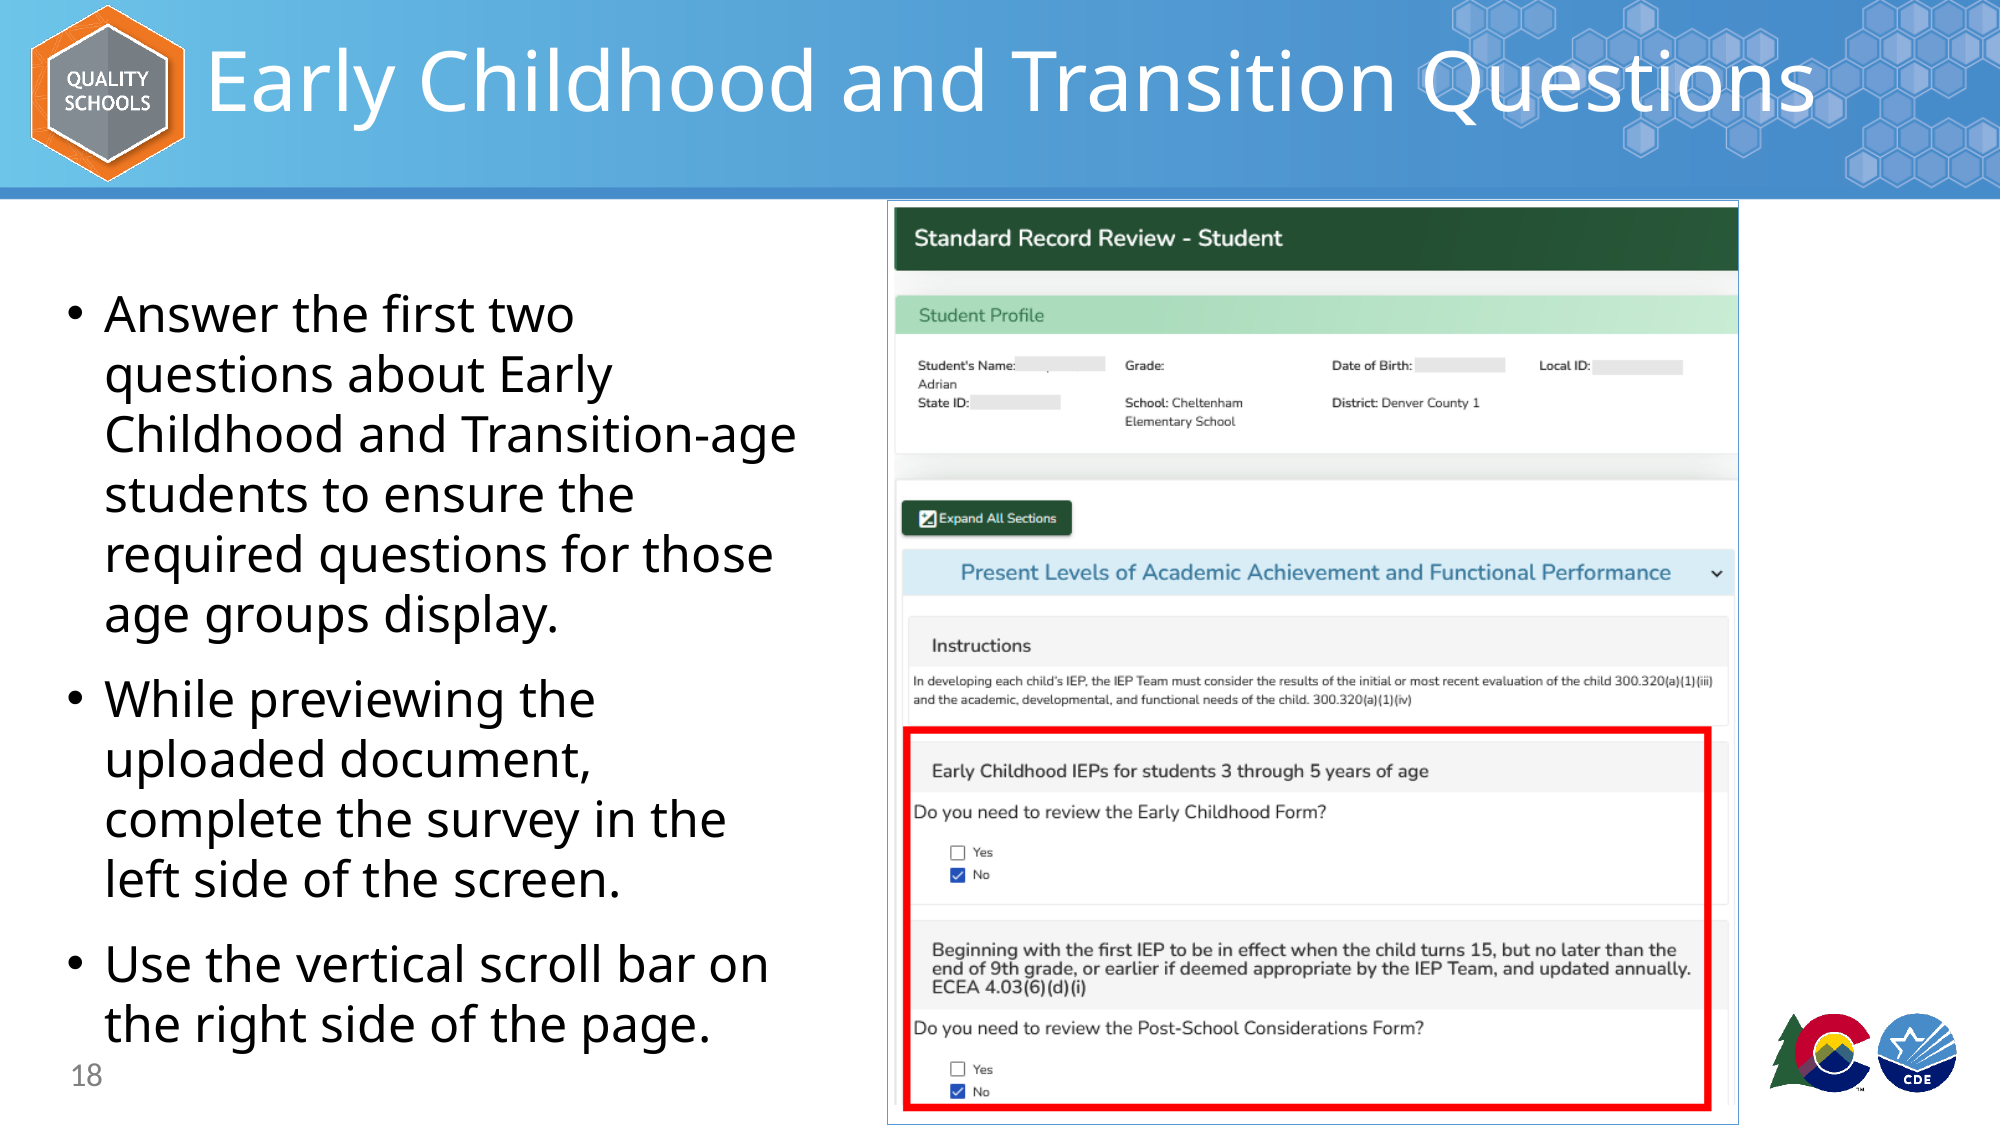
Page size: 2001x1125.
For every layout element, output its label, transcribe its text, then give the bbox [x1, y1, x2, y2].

picture [0, 0, 2000, 1125]
title Early Childhood and Transition Questions [204, 39, 1825, 162]
picture [1768, 1012, 1957, 1093]
list Answer the first two questions about Early Childhood and Transition-age students to ensure the required questions for those age groups display. While previewing the uploaded document, complete the survey in the left side of the screen. Use the vertical scroll bar on the right side of the page. [66, 282, 811, 923]
slide_number 18 [54, 1042, 505, 1103]
